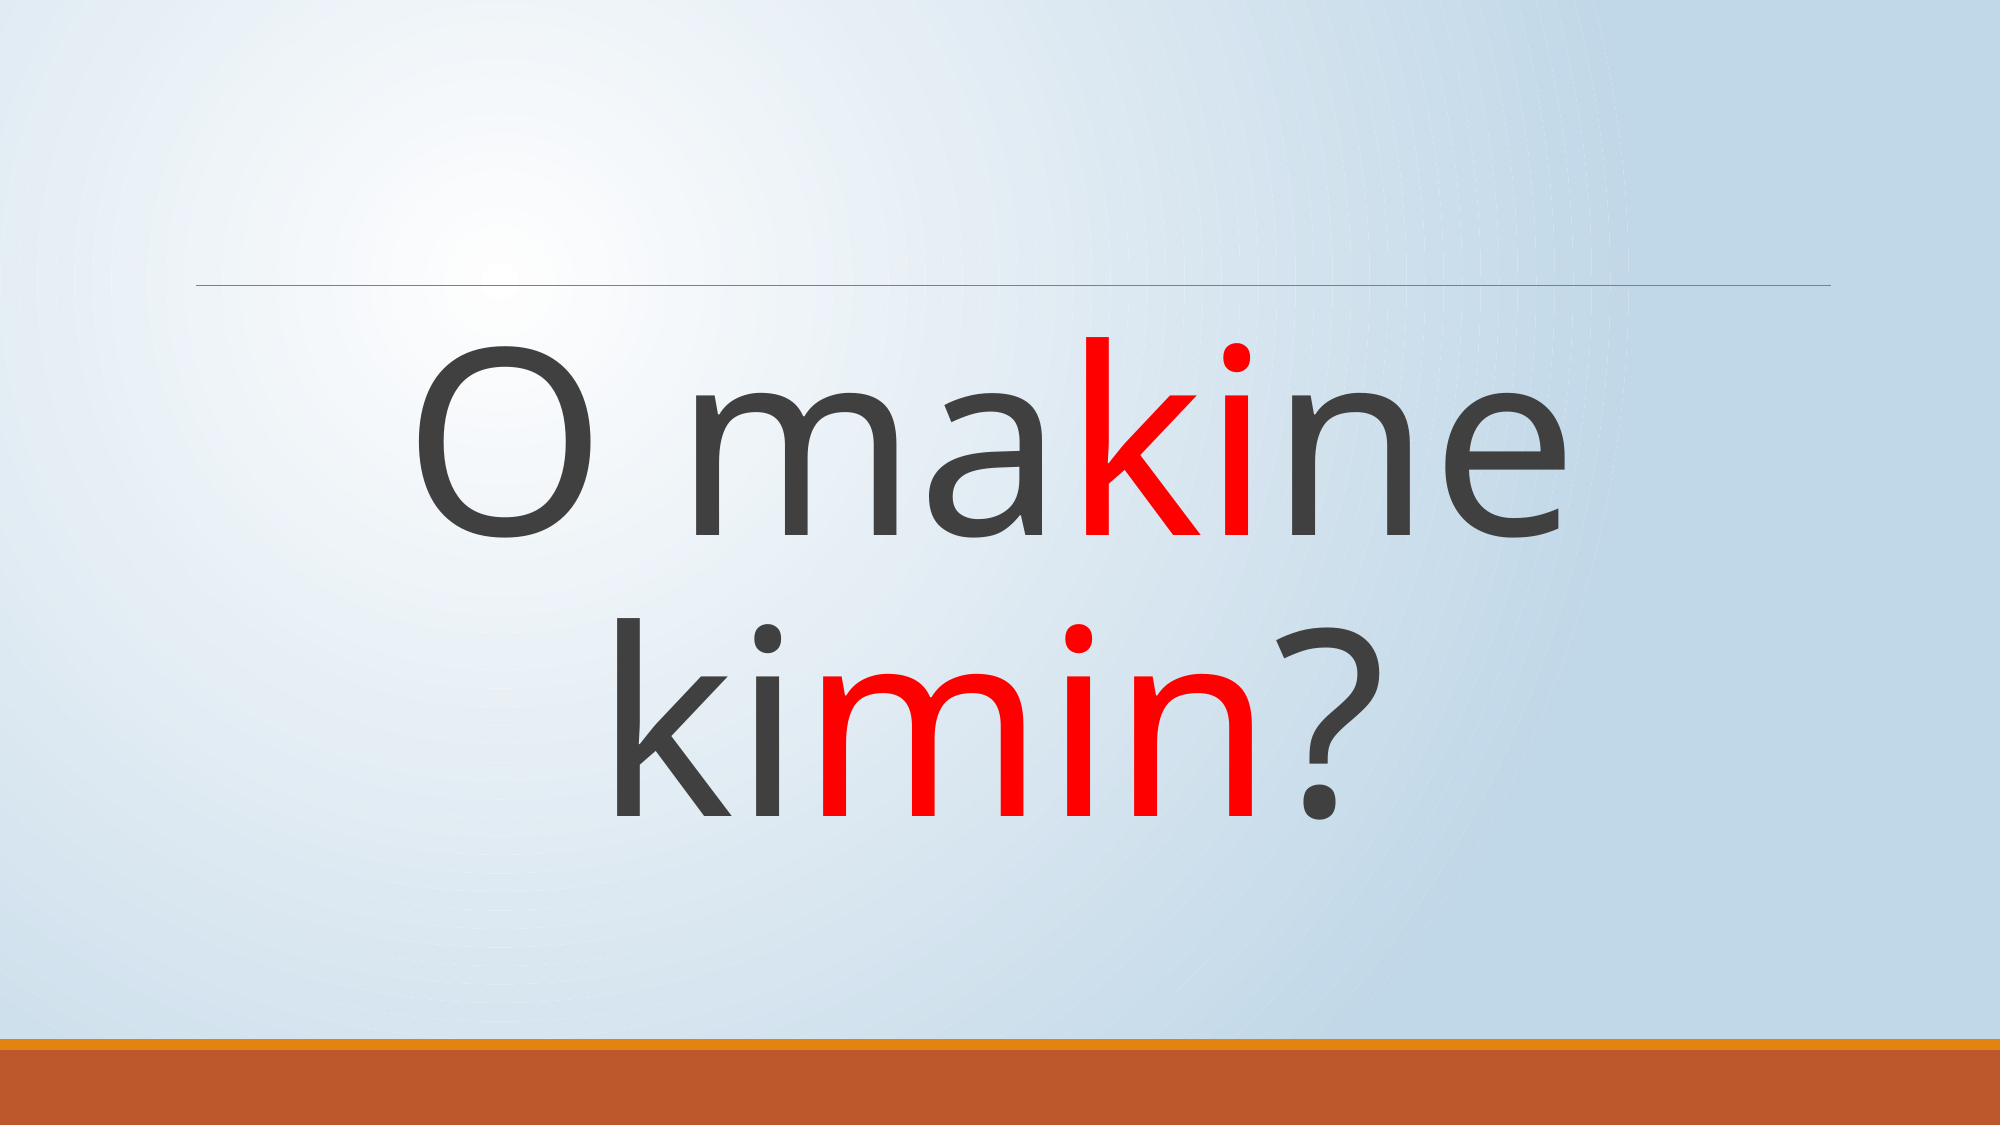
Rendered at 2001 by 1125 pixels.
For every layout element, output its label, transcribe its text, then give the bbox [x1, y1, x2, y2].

list O makine kimin? [29, 302, 1953, 963]
